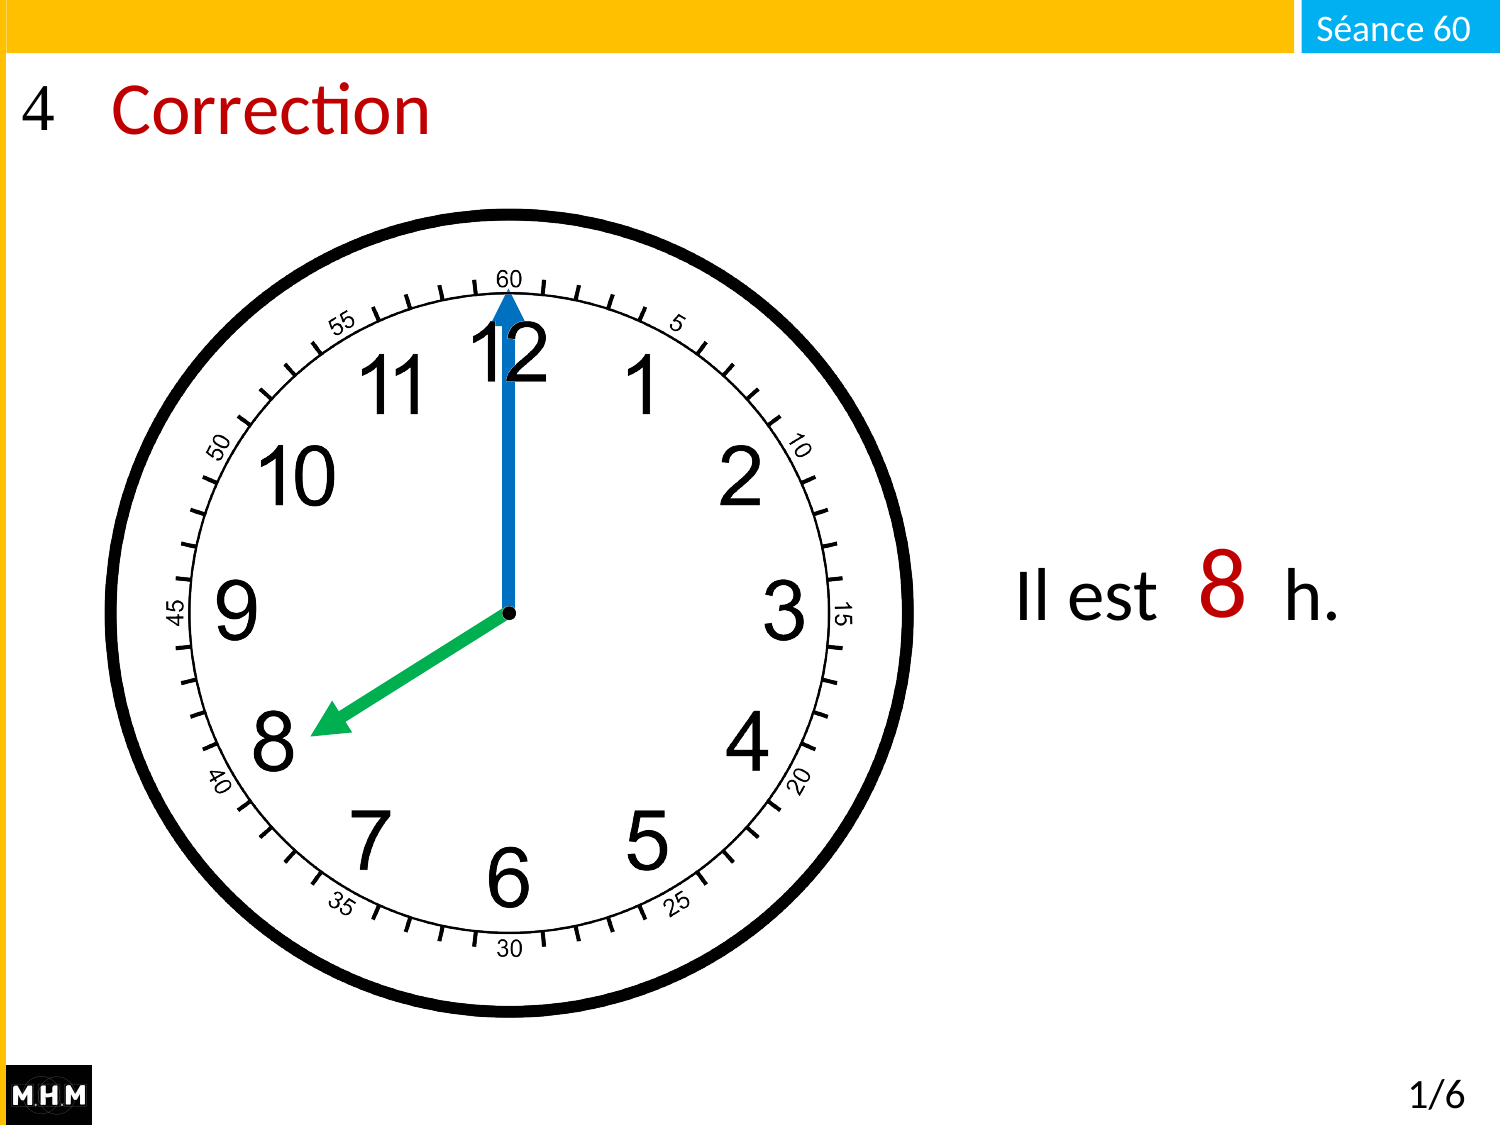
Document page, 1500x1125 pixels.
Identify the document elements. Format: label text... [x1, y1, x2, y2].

text_box 8 [1173, 535, 1272, 635]
list 1/6 [1373, 1064, 1500, 1125]
title Correction [96, 60, 1391, 160]
picture [6, 1065, 92, 1125]
picture [67, 187, 945, 1042]
text_box Il est . . . h. [999, 546, 1391, 646]
